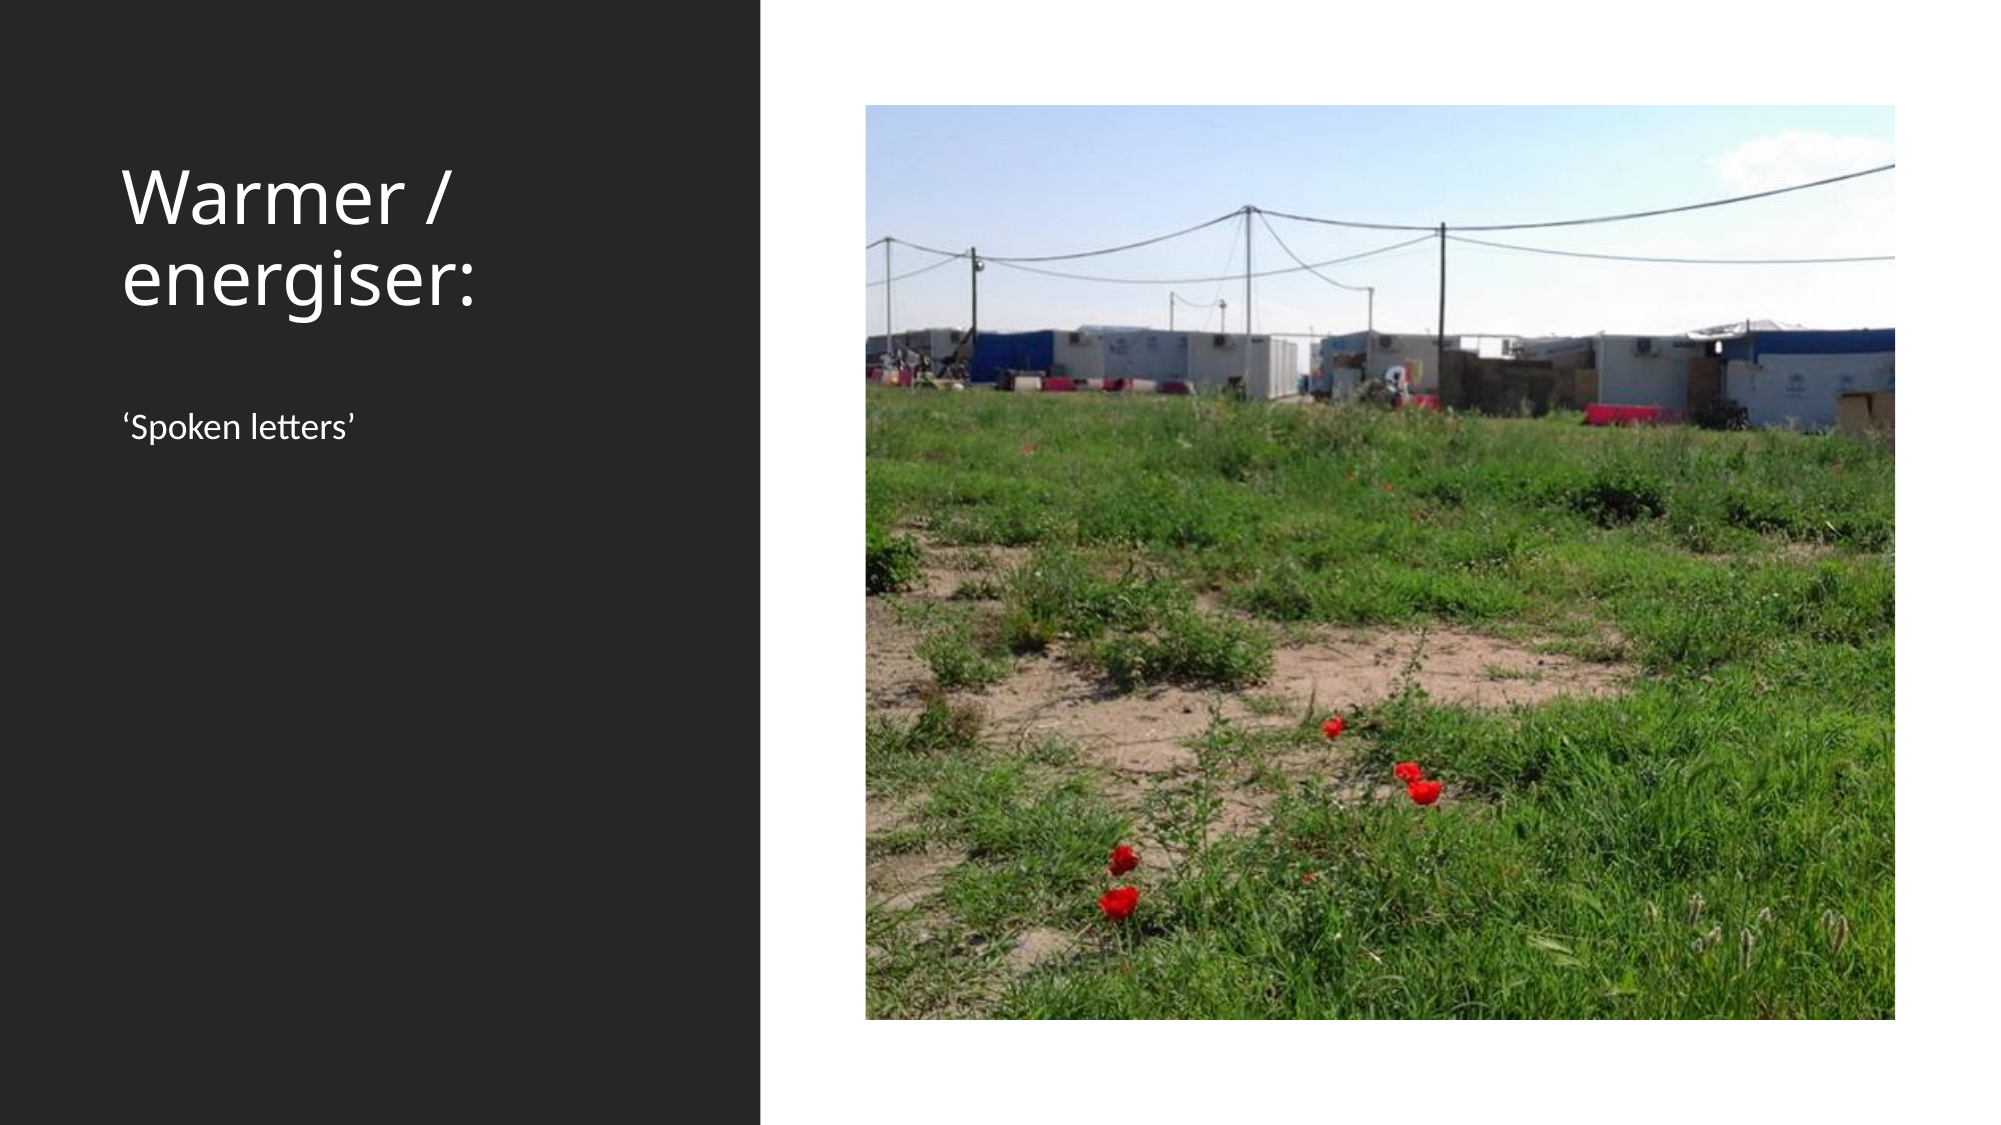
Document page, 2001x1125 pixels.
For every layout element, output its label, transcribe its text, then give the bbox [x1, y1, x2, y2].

picture [865, 104, 1896, 1020]
list ‘Spoken letters’ [106, 399, 708, 1020]
title Warmer / energiser: [106, 103, 708, 379]
text_box [0, 0, 761, 1125]
